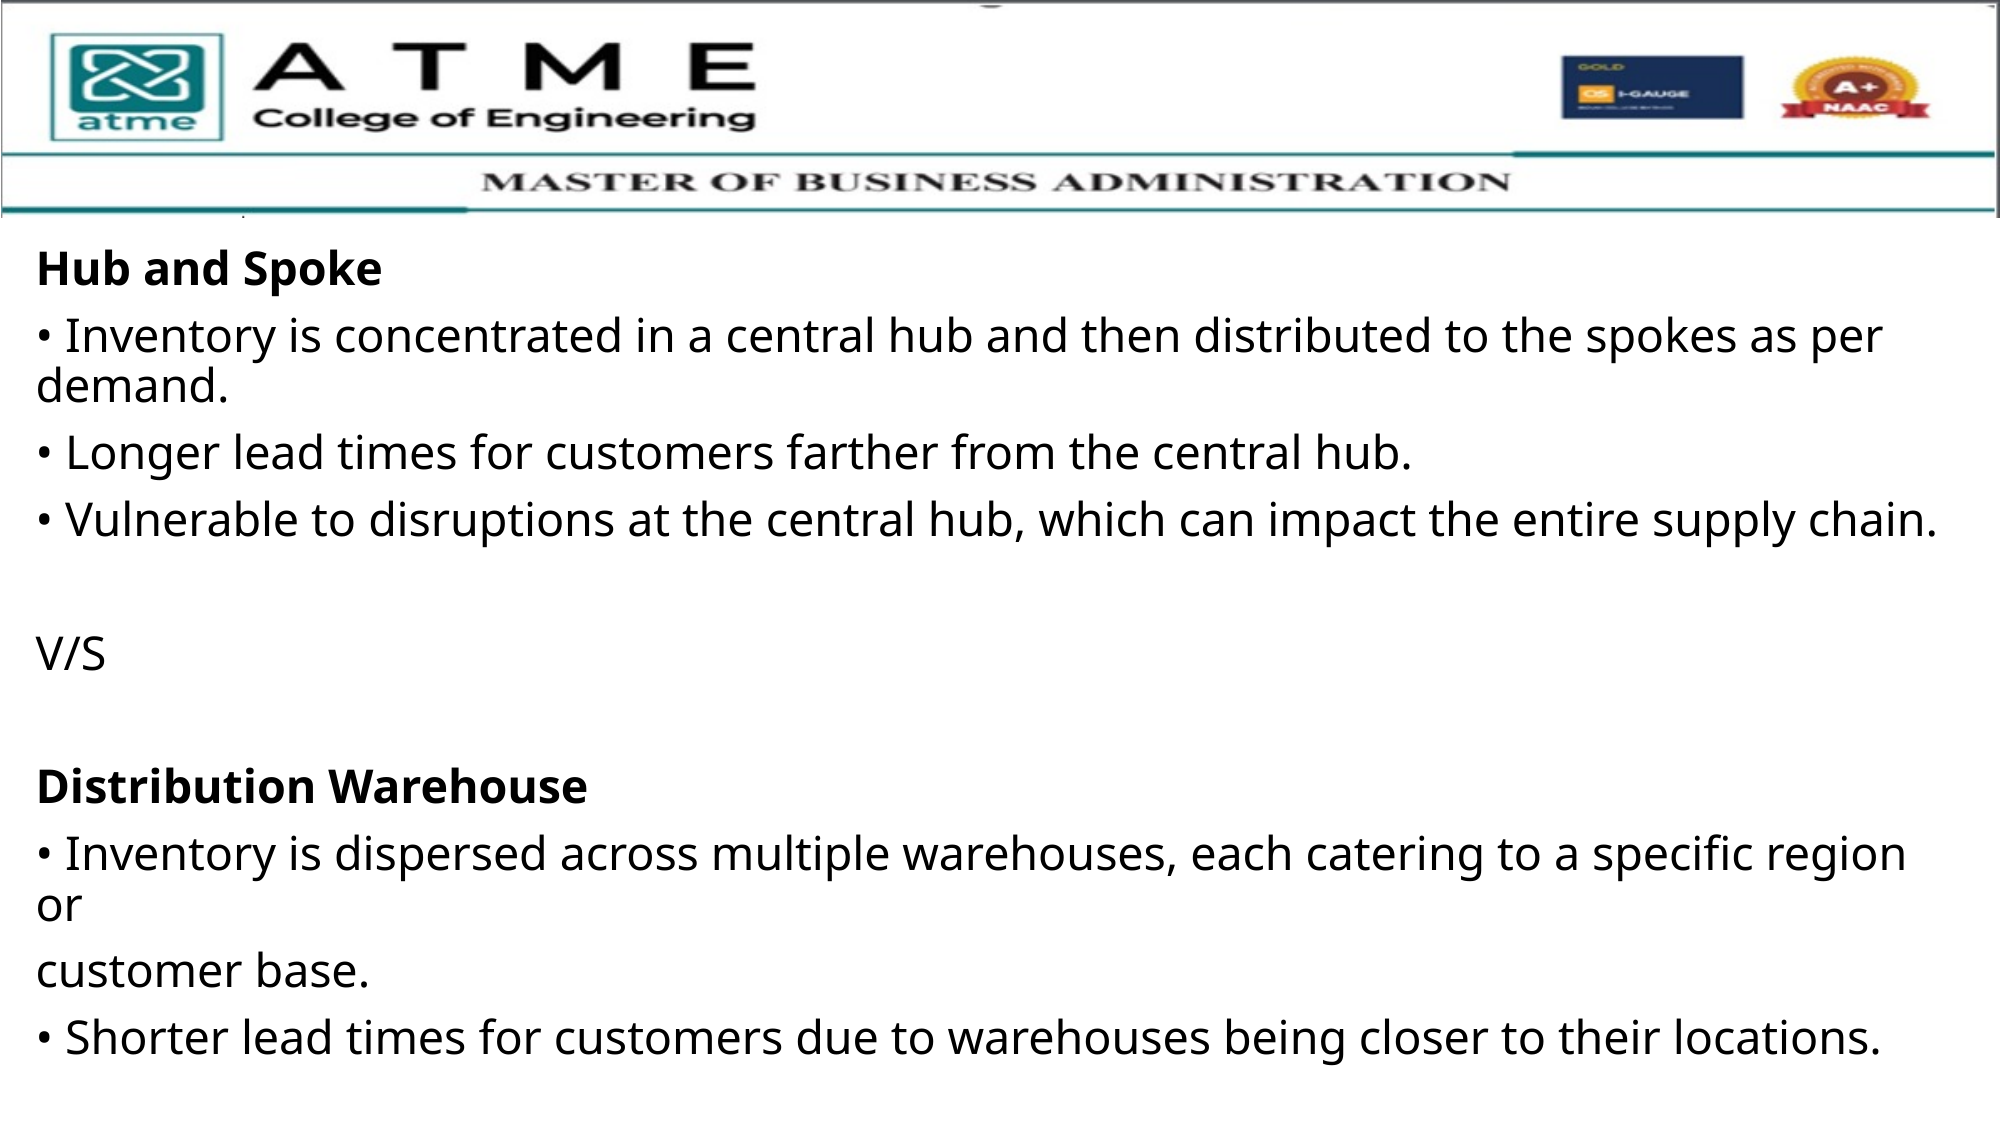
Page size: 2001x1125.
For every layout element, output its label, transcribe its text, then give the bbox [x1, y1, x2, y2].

list Hub and Spoke • Inventory is concentrated in a central hub and then distributed to the spokes as per demand. • Longer lead times for customers farther from the central hub. • Vulnerable to disruptions at the central hub, which can impact the entire supply chain. V/S Distribution Warehouse • Inventory is dispersed across multiple warehouses, each catering to a specific region or customer base. • Shorter lead times for customers due to warehouses being closer to their locations. [20, 238, 1971, 1125]
picture [1, 0, 2000, 218]
